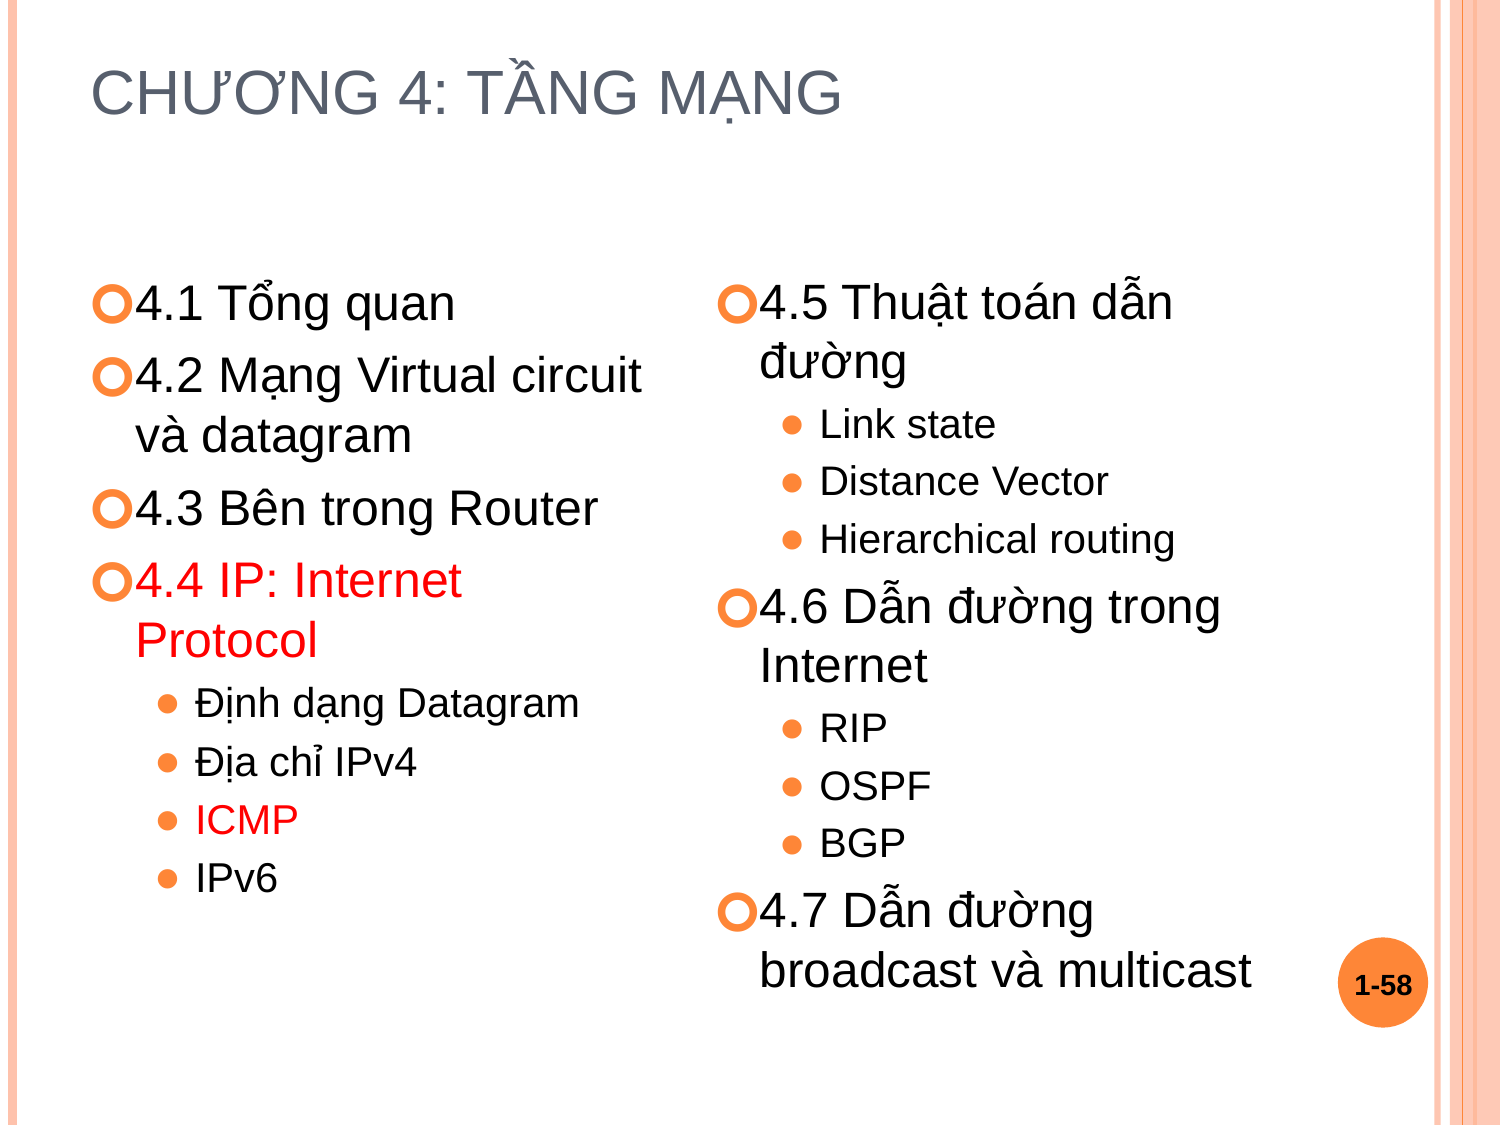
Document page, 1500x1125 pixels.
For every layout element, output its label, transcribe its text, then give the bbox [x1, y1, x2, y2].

list 4.5 Thuật toán dẫn đường Link state Distance Vector Hierarchical routing 4.6 Dẫn đường trong Internet RIP OSPF BGP 4.7 Dẫn đường broadcast và multicast [700, 262, 1301, 1013]
slide_number 1-‹#› [1333, 940, 1434, 1026]
title Chương 4: Tầng mạng [75, 45, 1300, 233]
list 4.1 Tổng quan 4.2 Mạng Virtual circuit và datagram 4.3 Bên trong Router 4.4 IP: Internet Protocol Định dạng Datagram Địa chỉ IPv4 ICMP IPv6 [75, 262, 675, 1013]
